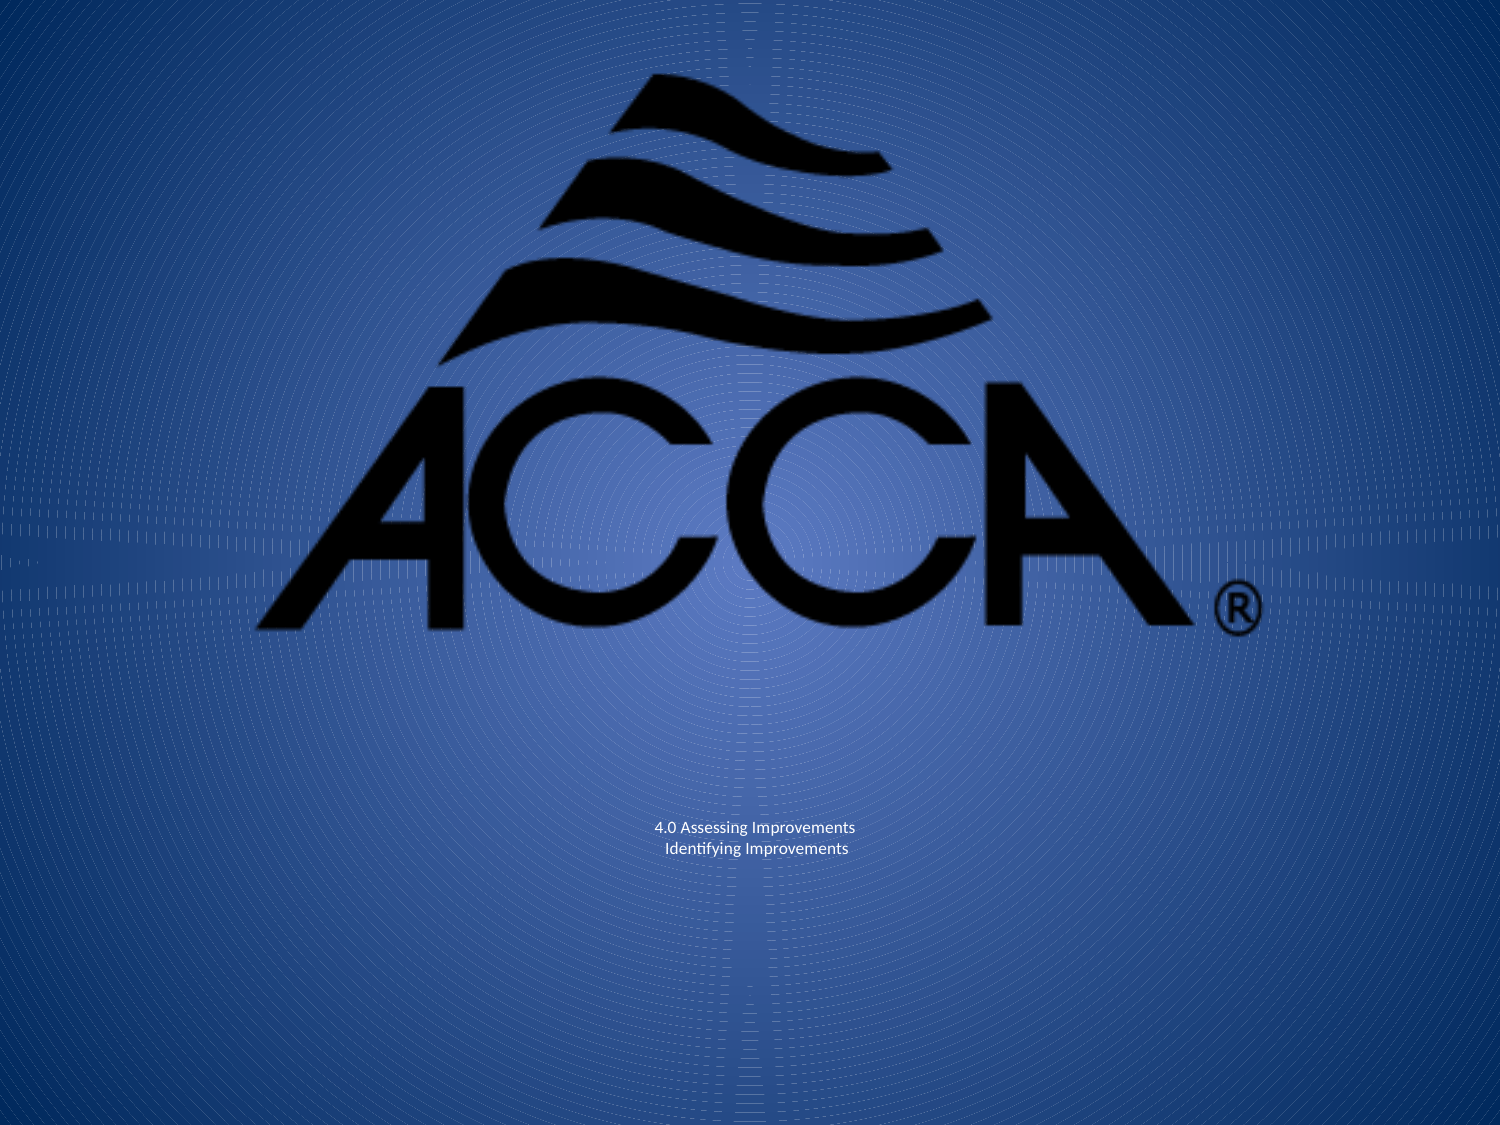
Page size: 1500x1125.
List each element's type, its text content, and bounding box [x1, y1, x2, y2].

picture [208, 12, 1306, 726]
title 4.0 Assessing Improvements Identifying Improvements [19, 787, 1495, 888]
